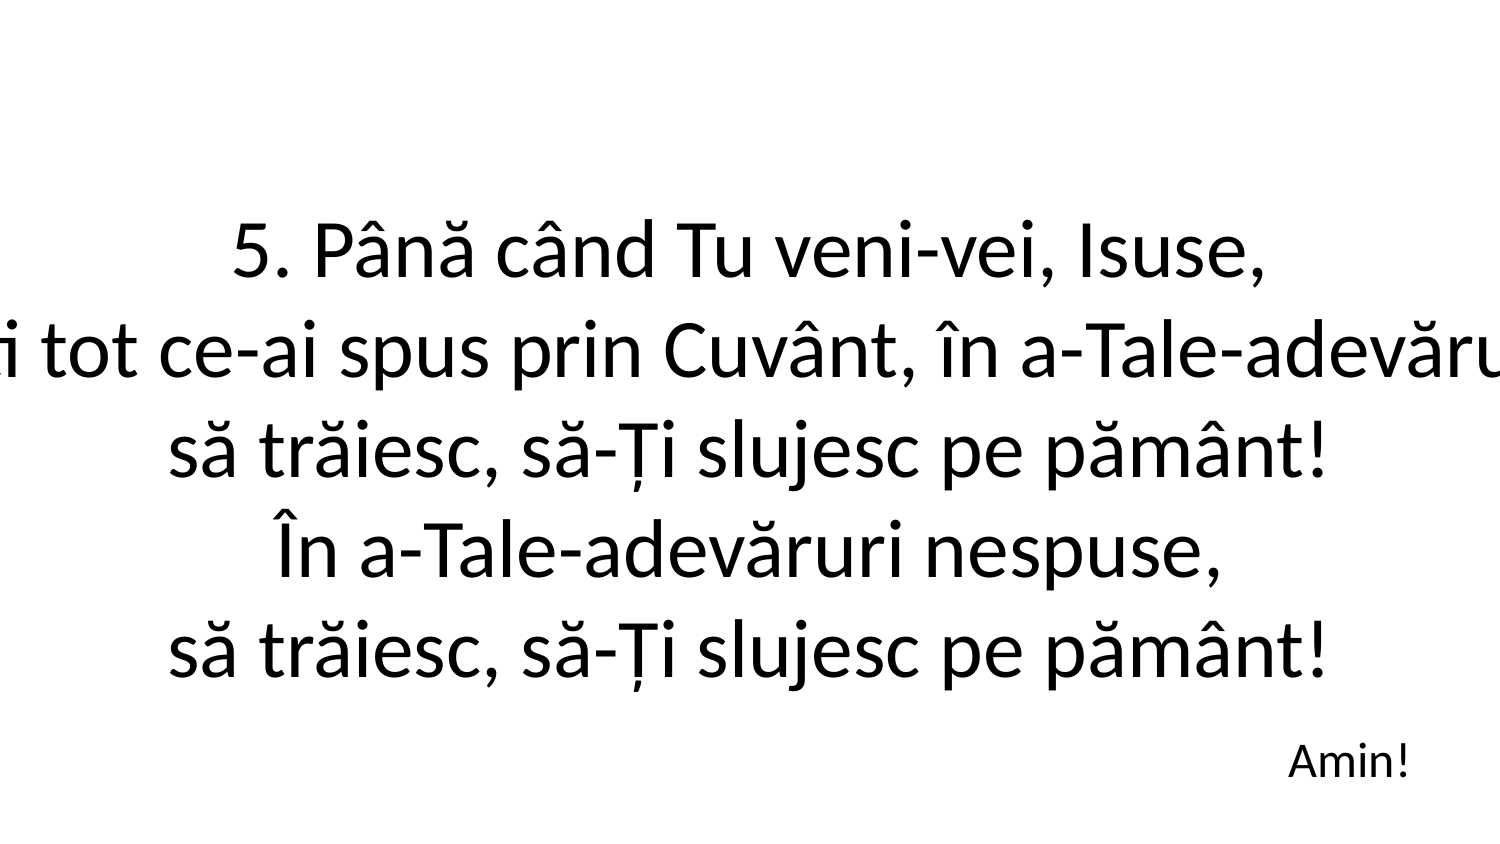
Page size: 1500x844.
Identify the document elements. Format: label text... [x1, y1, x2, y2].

text_box Amin! [1273, 674, 1427, 795]
text_box 5. Până când Tu veni-vei, Isuse, să-mplinești tot ce-ai spus prin Cuvânt, în a-Tale-adevăruri nespuse, să trăiesc, să-Ți slujesc pe pământ! În a-Tale-adevăruri nespuse, să trăiesc, să-Ți slujesc pe pământ! [0, 142, 1500, 702]
